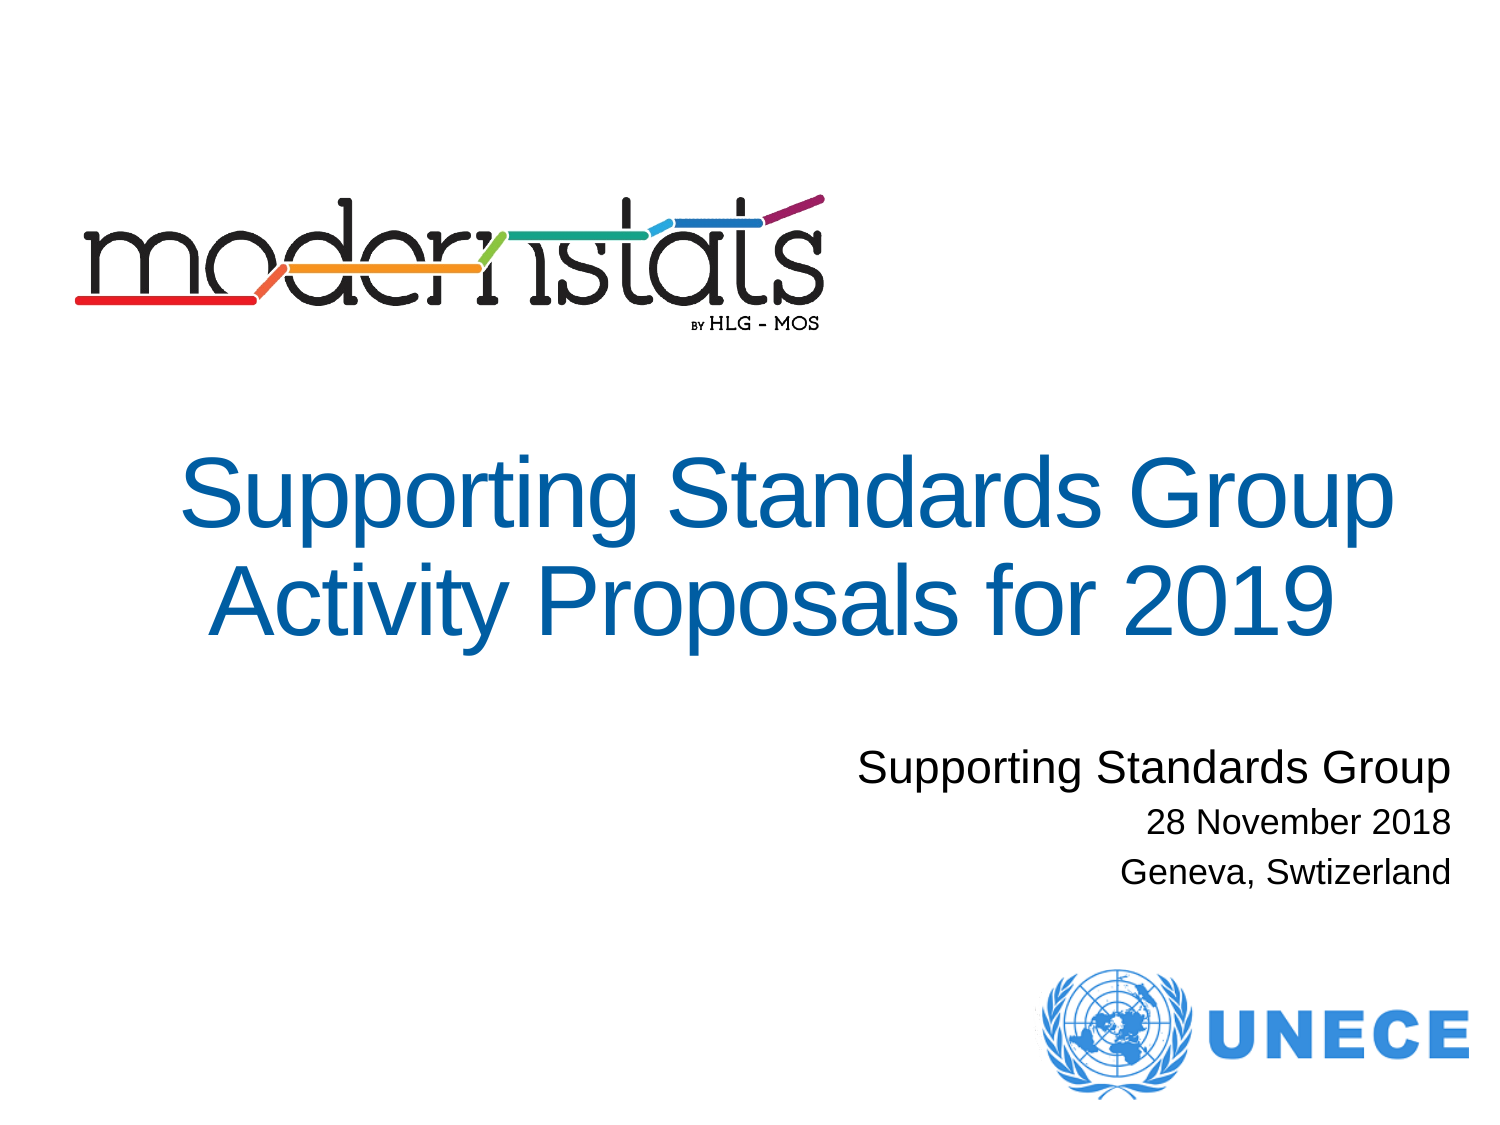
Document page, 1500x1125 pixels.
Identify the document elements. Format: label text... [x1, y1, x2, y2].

picture [1033, 969, 1469, 1100]
subtitle Supporting Standards Group 28 November 2018 Geneva, Swtizerland [371, 680, 1453, 894]
picture [73, 184, 826, 337]
title Supporting Standards Group Activity Proposals for 2019 [135, 468, 1411, 657]
